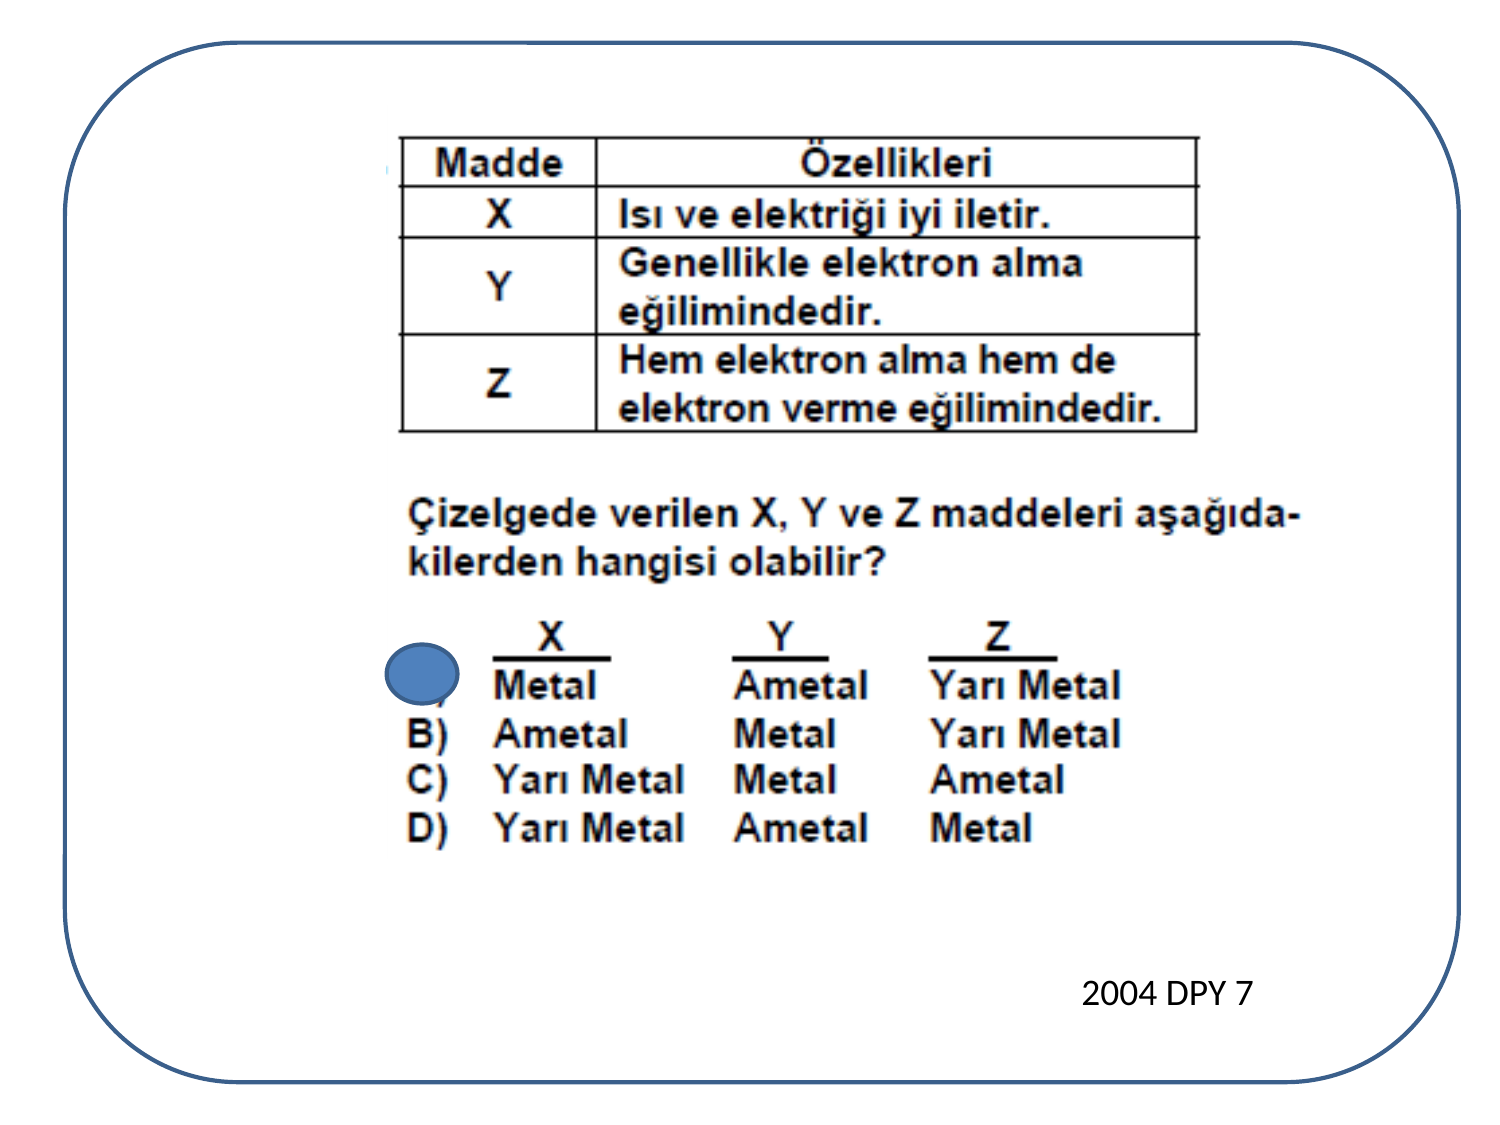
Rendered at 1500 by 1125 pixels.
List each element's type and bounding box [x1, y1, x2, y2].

text_box [62, 40, 1461, 1085]
picture [386, 105, 1330, 859]
